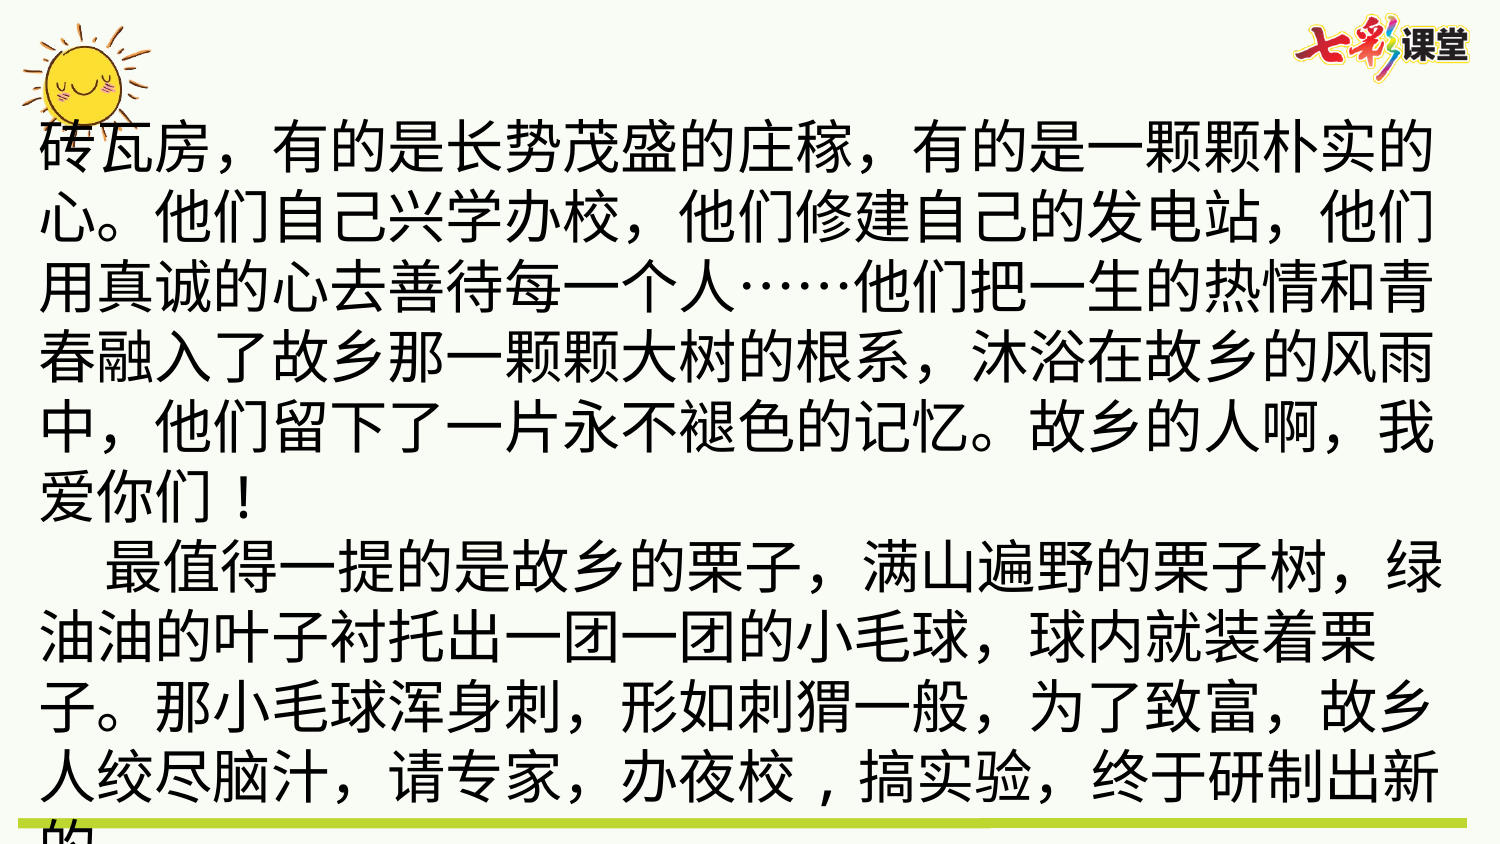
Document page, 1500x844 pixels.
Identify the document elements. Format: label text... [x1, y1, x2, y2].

picture [0, 0, 173, 172]
picture [1291, 9, 1472, 87]
text_box 砖瓦房，有的是长势茂盛的庄稼，有的是一颗颗朴实的心。他们自己兴学办校，他们修建自己的发电站，他们用真诚的心去善待每一个人……他们把一生的热情和青春融入了故乡那一颗颗大树的根系，沐浴在故乡的风雨中，他们留下了一片永不褪色的记忆。故乡的人啊，我爱你们! 最值得一提的是故乡的栗子，满山遍野的栗子树，绿油油的叶子衬托出一团一团的小毛球，球内就装着栗子。那小毛球浑身刺，形如刺猬一般，为了致富，故乡人绞尽脑汁，请专家，办夜校,搞实验，终于研制出新的 [23, 102, 1497, 844]
picture [18, 771, 23, 844]
